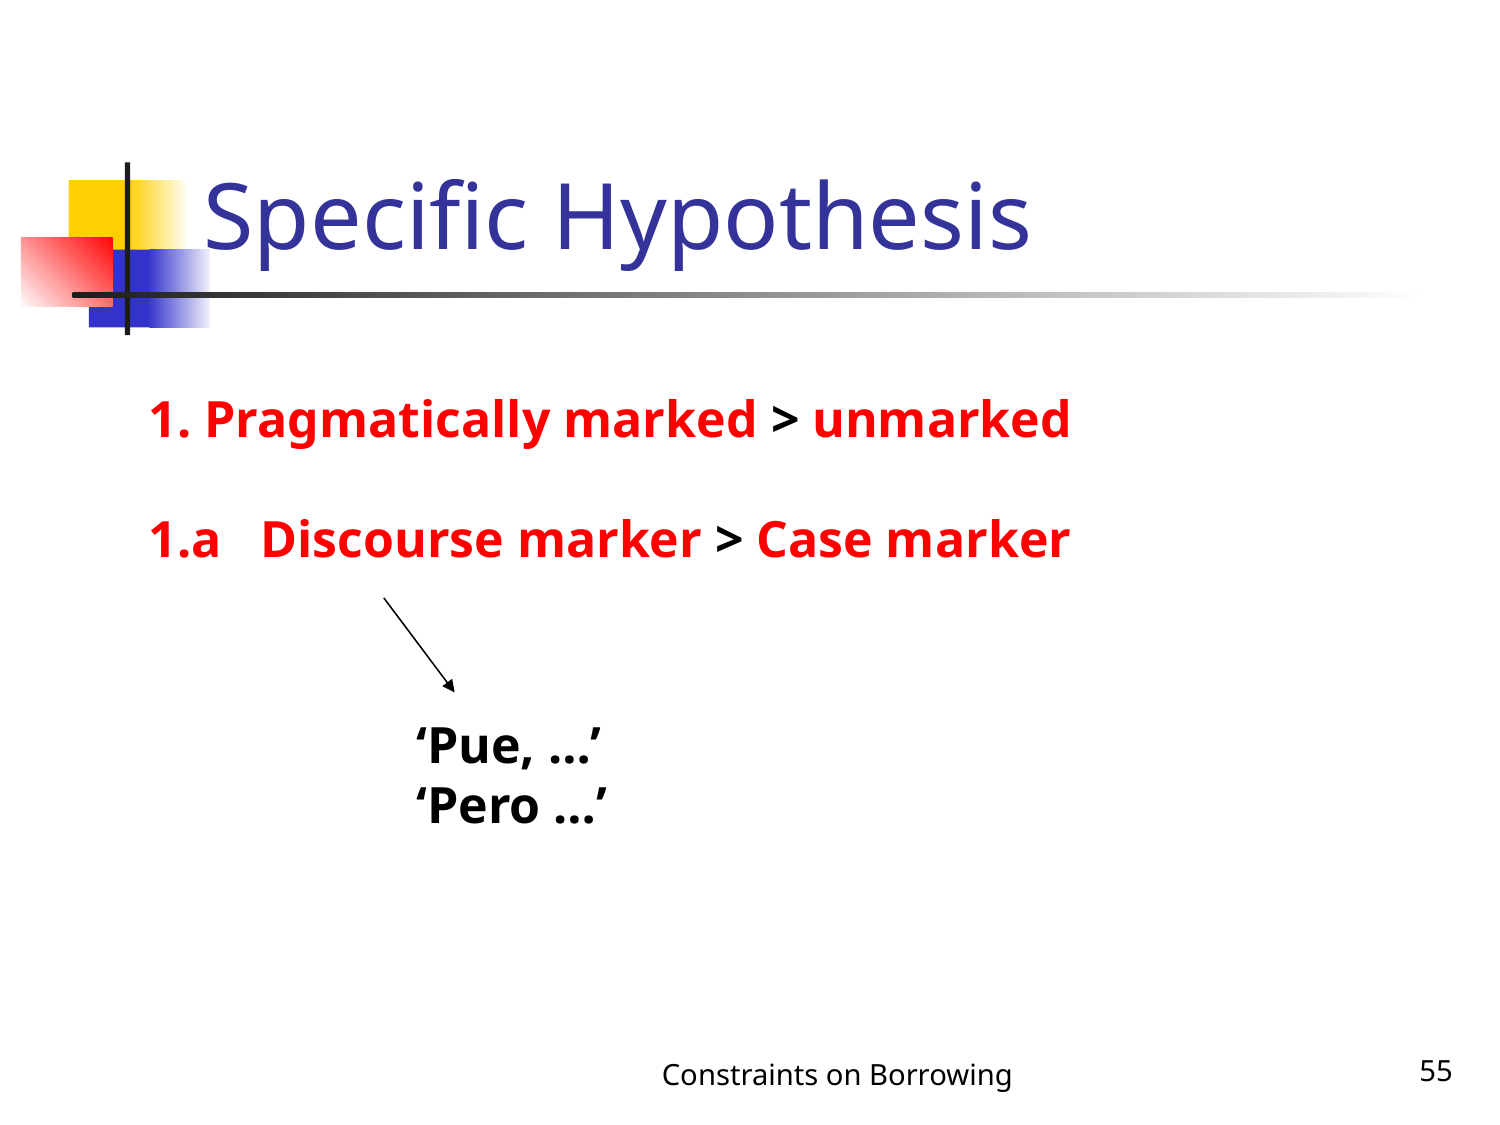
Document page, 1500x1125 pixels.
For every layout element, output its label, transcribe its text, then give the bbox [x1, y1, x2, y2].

text_box 1. Pragmatically marked > unmarked 1.a Discourse marker > Case marker [133, 380, 1238, 636]
text_box ‘Pue, …’ ‘Pero …’ [401, 706, 623, 841]
text_box [383, 597, 455, 693]
footer Constraints on Borrowing [599, 1023, 1076, 1100]
slide_number 55 [1154, 1023, 1468, 1100]
title Specific Hypothesis [188, 34, 1468, 276]
